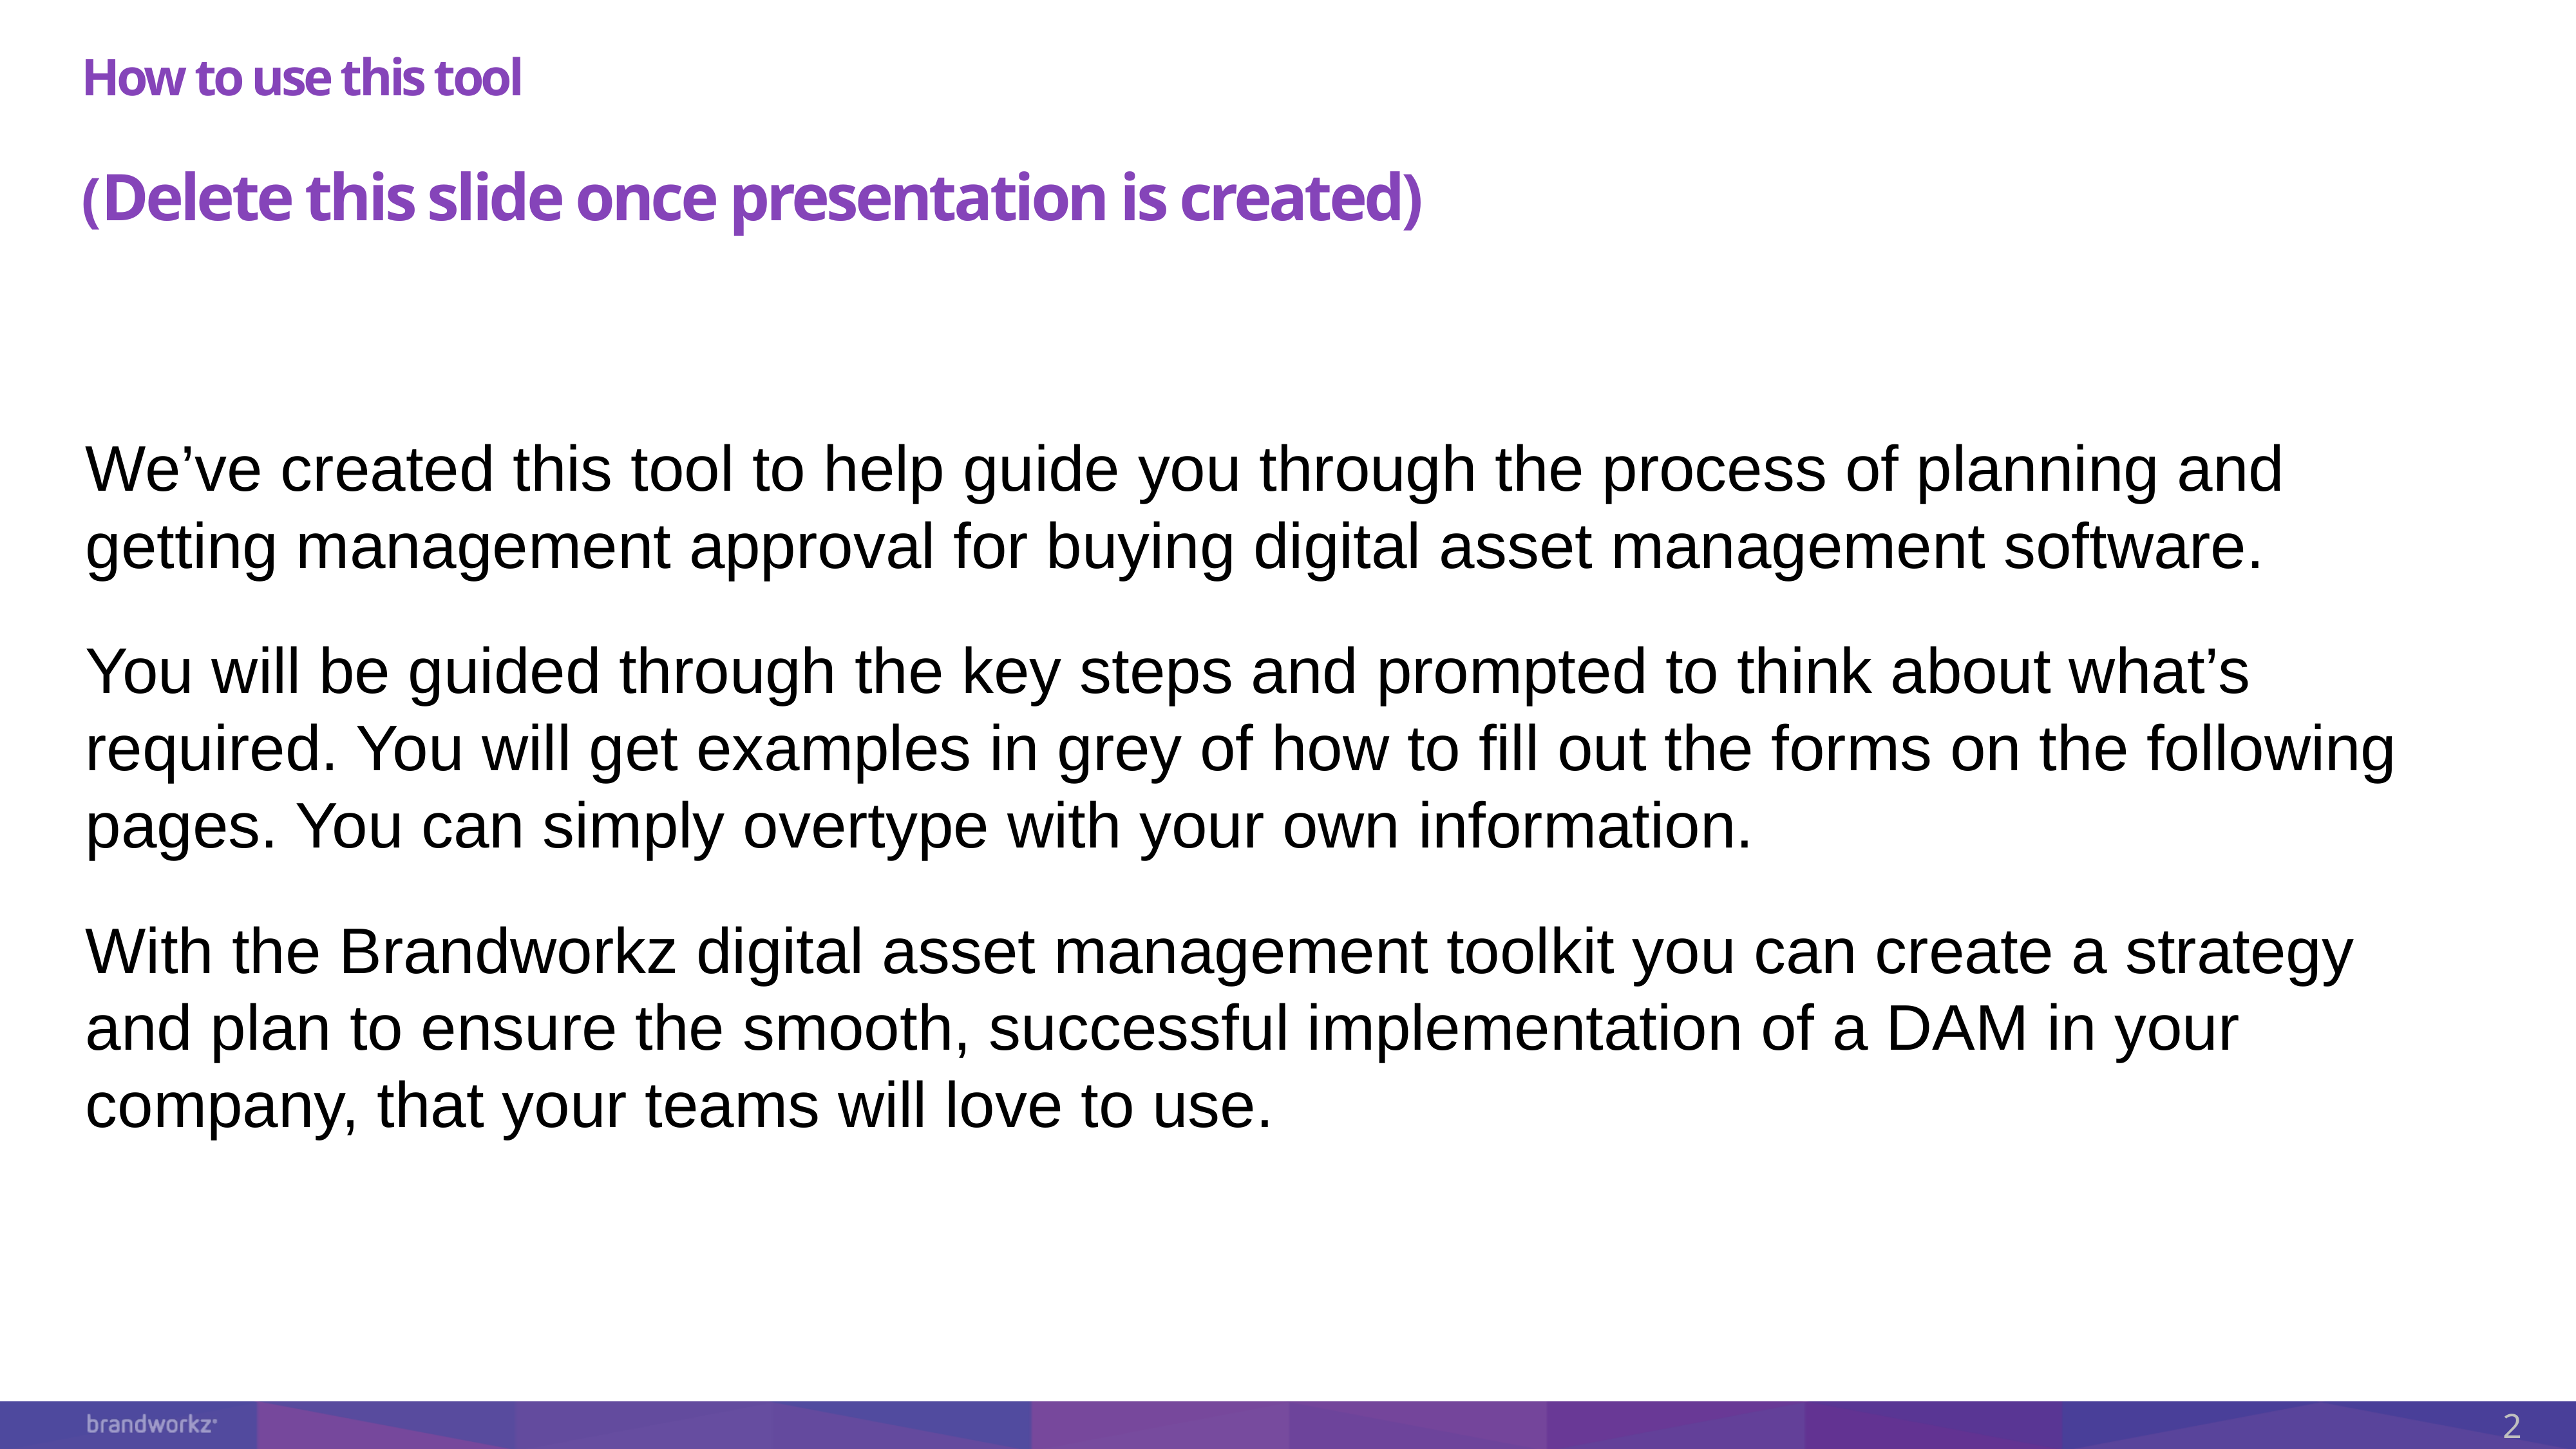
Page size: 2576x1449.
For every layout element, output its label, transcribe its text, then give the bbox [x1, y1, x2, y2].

title How to use this tool [81, 45, 2496, 156]
list We’ve created this tool to help guide you through the process of planning and getting management approval for buying digital asset management software. You will be guided through the key steps and prompted to think about what’s required. You will get examples in grey of how to fill out the forms on the following pages. You can simply overtype with your own information. With the Brandworkz digital asset management toolkit you can create a strategy and plan to ensure the smooth, successful implementation of a DAM in your company, that your teams will love to use. [85, 426, 2461, 1224]
text_box (Delete this slide once presentation is created) [81, 156, 2496, 239]
picture [0, 1401, 2576, 1449]
